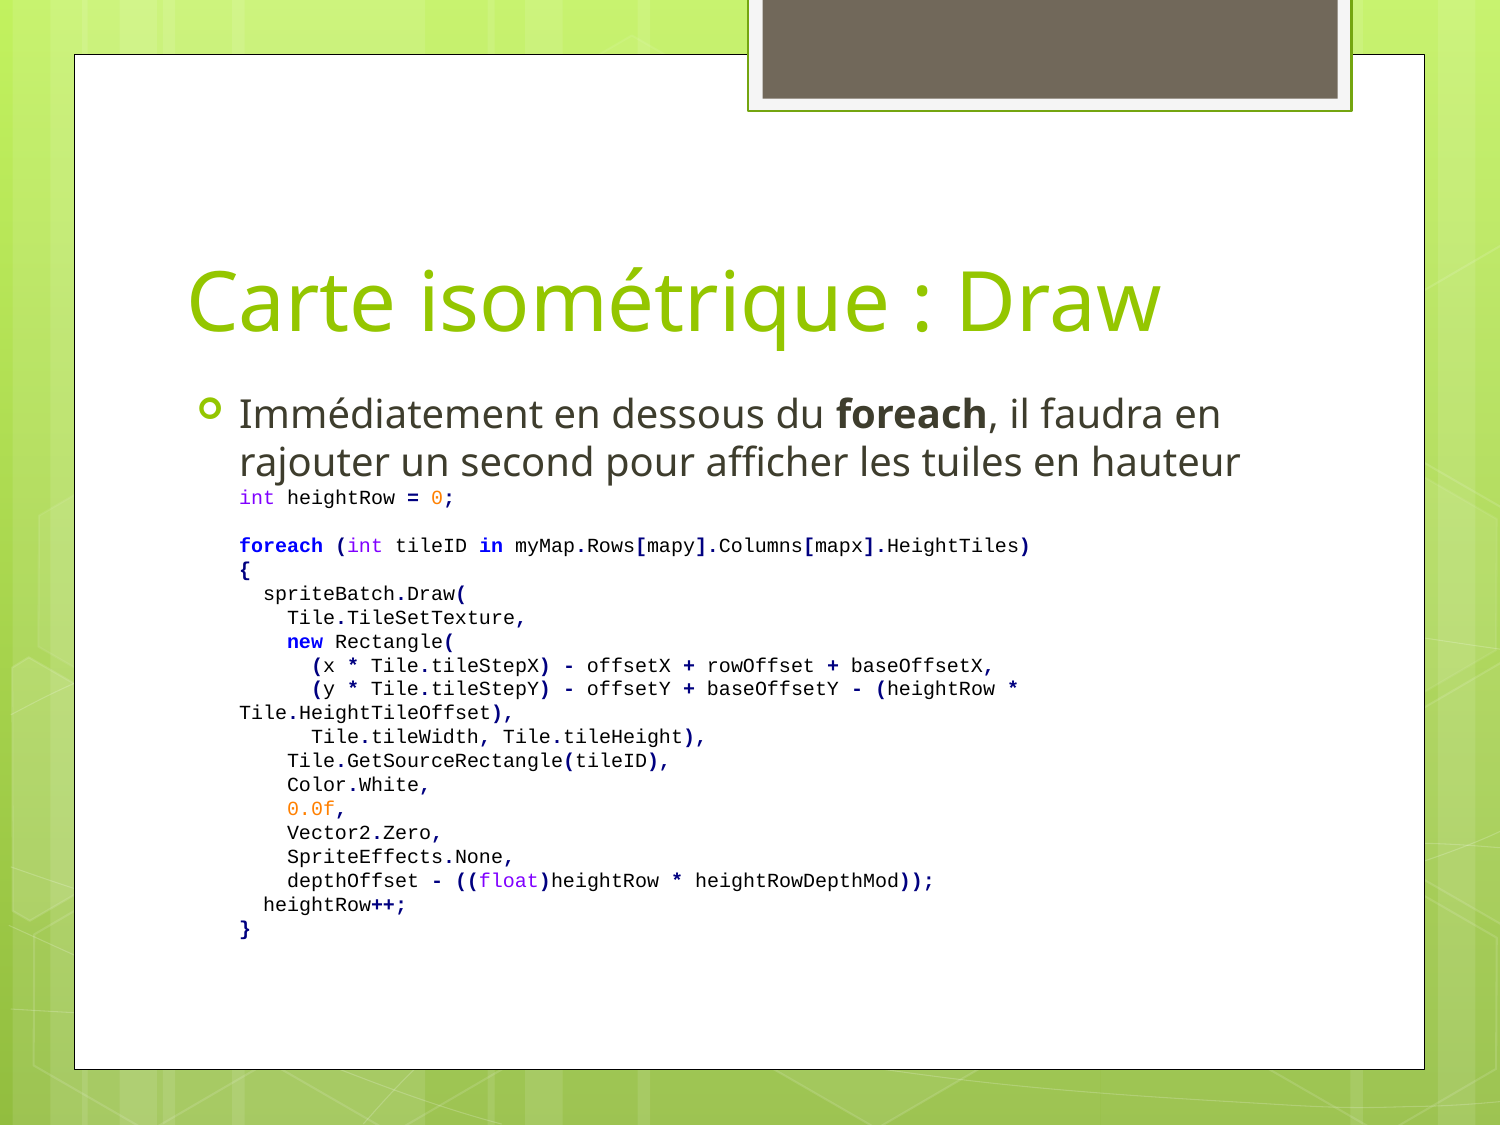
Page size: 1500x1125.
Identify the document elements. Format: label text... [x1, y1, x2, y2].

title Carte isométrique : Draw [171, 168, 1324, 357]
list Immédiatement en dessous du foreach, il faudra en rajouter un second pour afficher les tuiles en hauteur int heightRow = 0; foreach (int tileID in myMap.Rows[mapy].Columns[mapx].HeightTiles) { spriteBatch.Draw( Tile.TileSetTexture, new Rectangle( (x * Tile.tileStepX) - offsetX + rowOffset + baseOffsetX, (y * Tile.tileStepY) - offsetY + baseOffsetY - (heightRow * Tile.HeightTileOffset), Tile.tileWidth, Tile.tileHeight), Tile.GetSourceRectangle(tileID), Color.White, 0.0f, Vector2.Zero, SpriteEffects.None, depthOffset - ((float)heightRow * heightRowDepthMod)); heightRow++; } [171, 381, 1283, 957]
